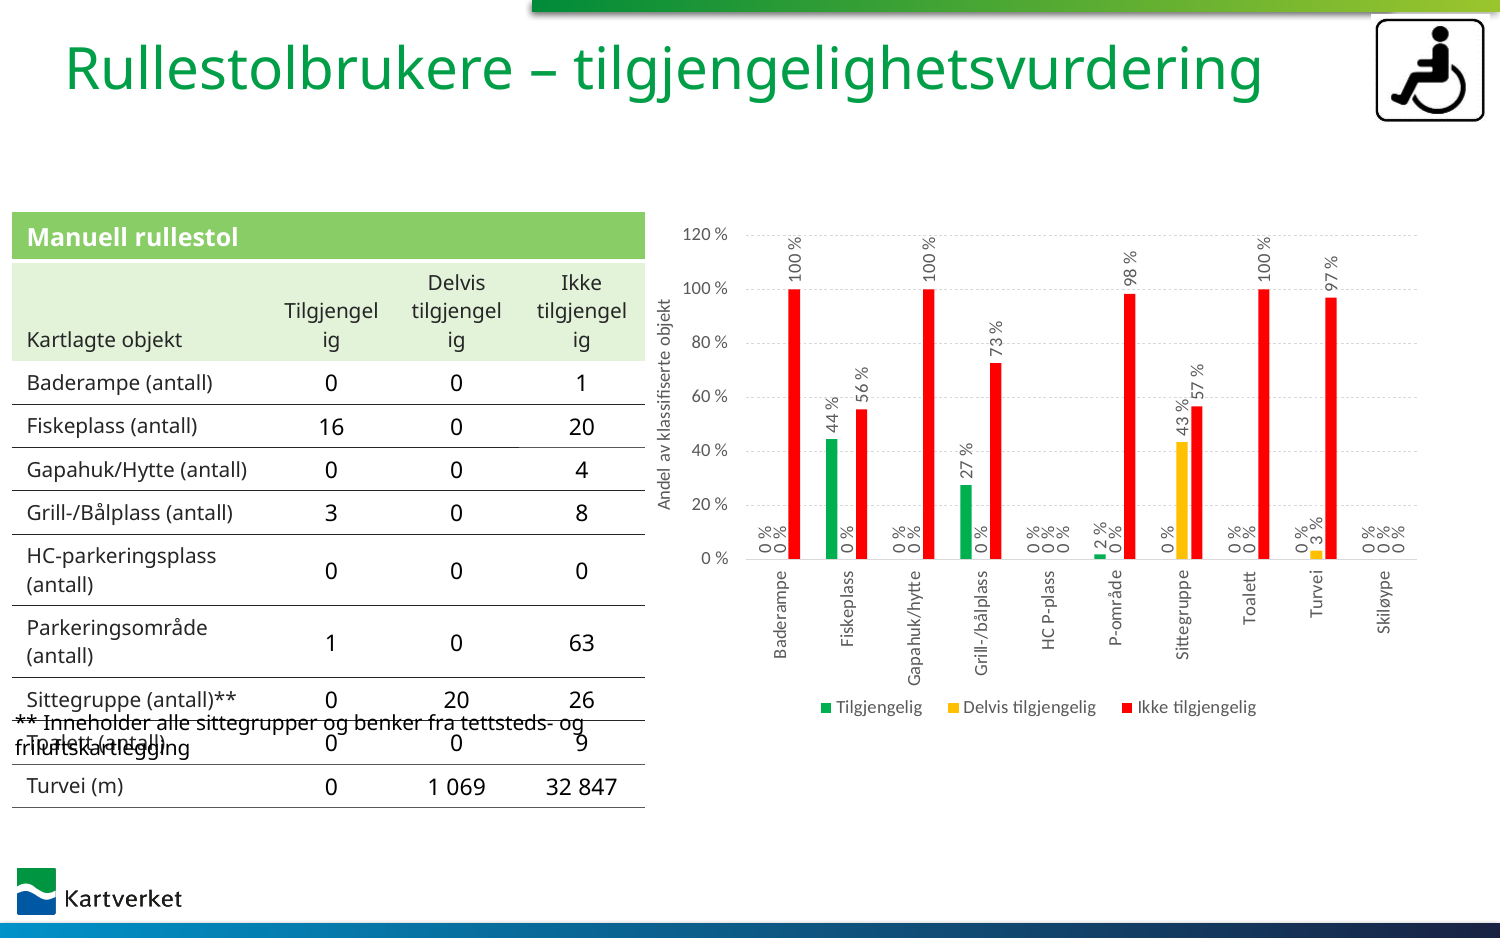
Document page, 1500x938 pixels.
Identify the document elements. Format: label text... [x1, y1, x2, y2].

table_cell Fiskeplass (antall) [12, 405, 269, 447]
table_cell Tilgjengelig [269, 263, 394, 361]
text_box Rullestolbrukere – tilgjengelighetsvurdering [49, 12, 1372, 109]
table_cell 8 [519, 491, 638, 534]
table_header Manuell rullestol [12, 212, 645, 259]
picture [1371, 13, 1491, 127]
table_cell 63 [519, 606, 638, 677]
table_cell 0 [269, 678, 394, 702]
table_cell Delvis tilgjengelig [394, 263, 519, 361]
table_cell 0 [269, 448, 394, 490]
table_cell HC-parkeringsplass (antall) [12, 535, 269, 605]
table_cell 0 [394, 491, 519, 534]
table_cell 0 [394, 405, 519, 447]
table_cell 0 [269, 535, 394, 605]
table_cell 0 [394, 361, 519, 404]
table_cell Ikke tilgjengelig [519, 263, 638, 361]
table_cell 0 [269, 361, 394, 404]
table_cell 1 069 [394, 768, 519, 807]
table_cell Kartlagte objekt [12, 263, 269, 361]
text_box ** Inneholder alle sittegrupper og benker fra tettsteds- og friluftskartlegging [0, 702, 745, 768]
table_cell 0 [394, 448, 519, 490]
table_cell Gapahuk/Hytte (antall) [12, 448, 269, 490]
table_cell Turvei (m) [12, 768, 269, 807]
table_cell 0 [519, 535, 638, 605]
table_cell 20 [519, 405, 638, 447]
table_cell 26 [519, 678, 638, 702]
table_cell Parkeringsområde (antall) [12, 606, 269, 677]
picture [643, 218, 1427, 728]
table_cell 16 [269, 405, 394, 447]
table_cell Sittegruppe (antall)** [12, 678, 269, 702]
table_cell 4 [519, 448, 638, 490]
table_cell 0 [394, 606, 519, 677]
table_cell 0 [394, 535, 519, 605]
table_cell Baderampe (antall) [12, 361, 269, 404]
table_cell Grill-/Bålplass (antall) [12, 491, 269, 534]
table_cell 1 [269, 606, 394, 677]
table_cell 3 [269, 491, 394, 534]
table_cell 0 [269, 768, 394, 807]
table_cell 20 [394, 678, 519, 702]
table_cell 32 847 [519, 768, 645, 807]
table_cell 1 [519, 361, 638, 404]
